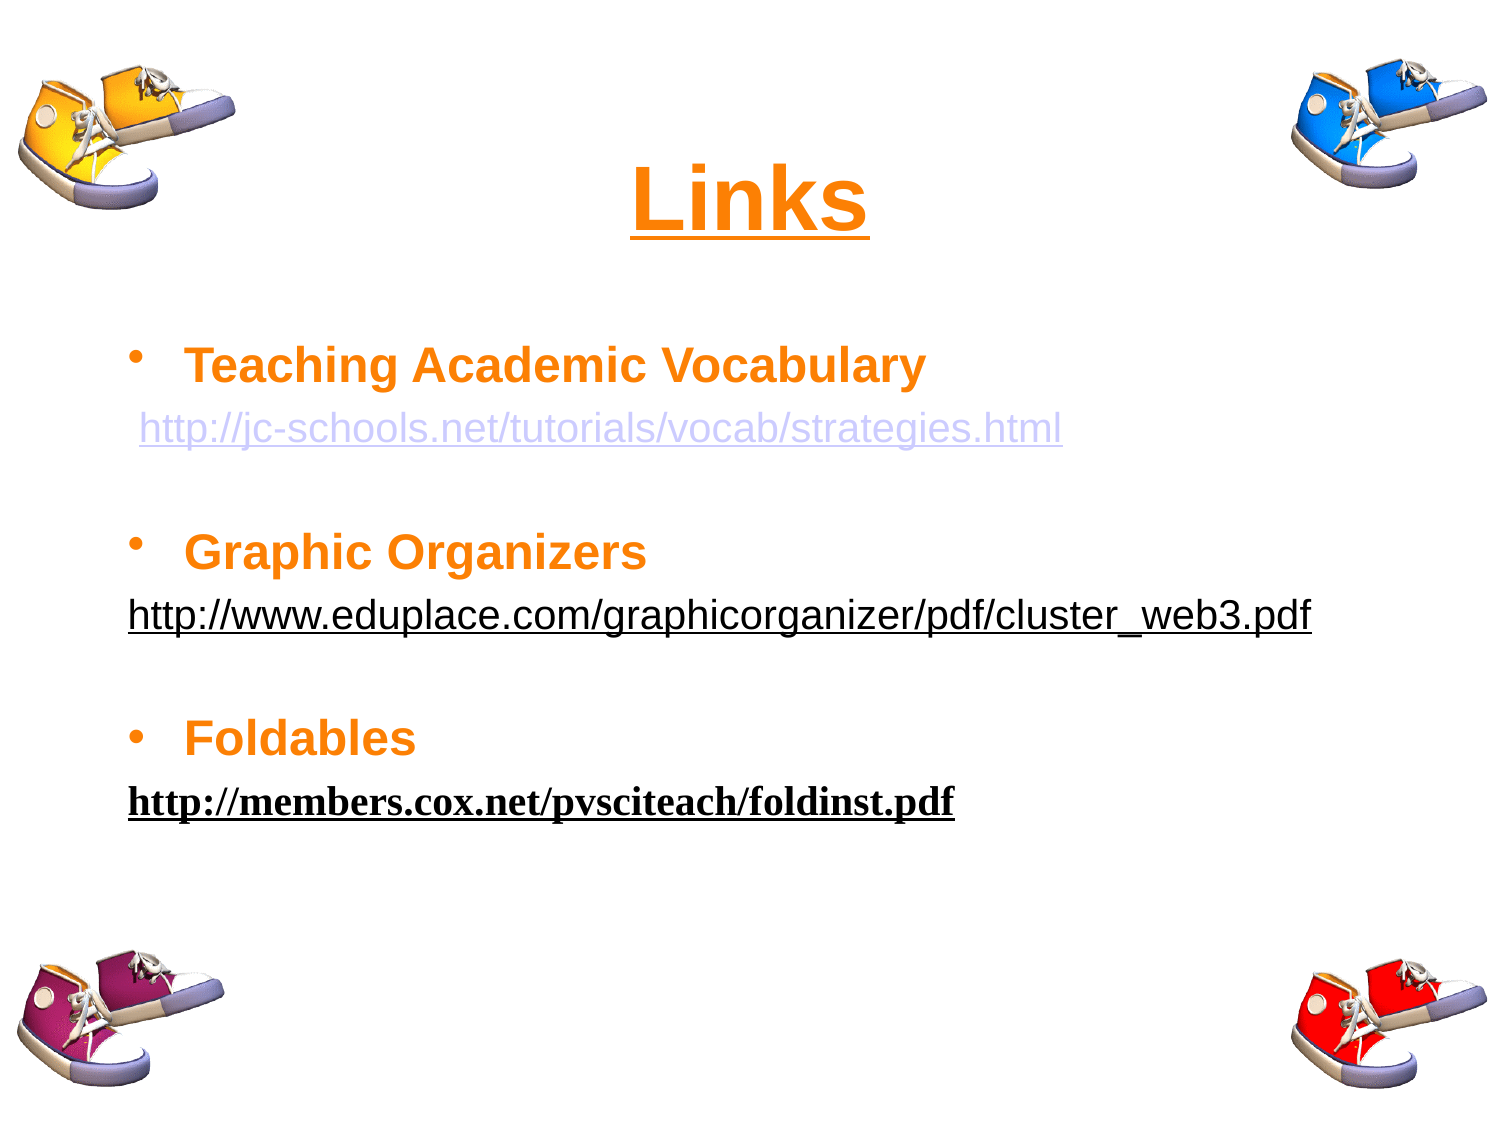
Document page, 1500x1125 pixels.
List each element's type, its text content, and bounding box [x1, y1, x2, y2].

picture [0, 887, 238, 1125]
title Links [112, 99, 1388, 288]
list Teaching Academic Vocabulary http://jc-schools.net/tutorials/vocab/strategies.html Graphic Organizers http://www.eduplace.com/graphicorganizer/pdf/cluster_web3.pdf Foldables http://members.cox.net/pvsciteach/foldinst.pdf [112, 324, 1388, 1001]
picture [1275, 899, 1500, 1125]
picture [1275, 0, 1500, 225]
picture [0, 0, 250, 250]
